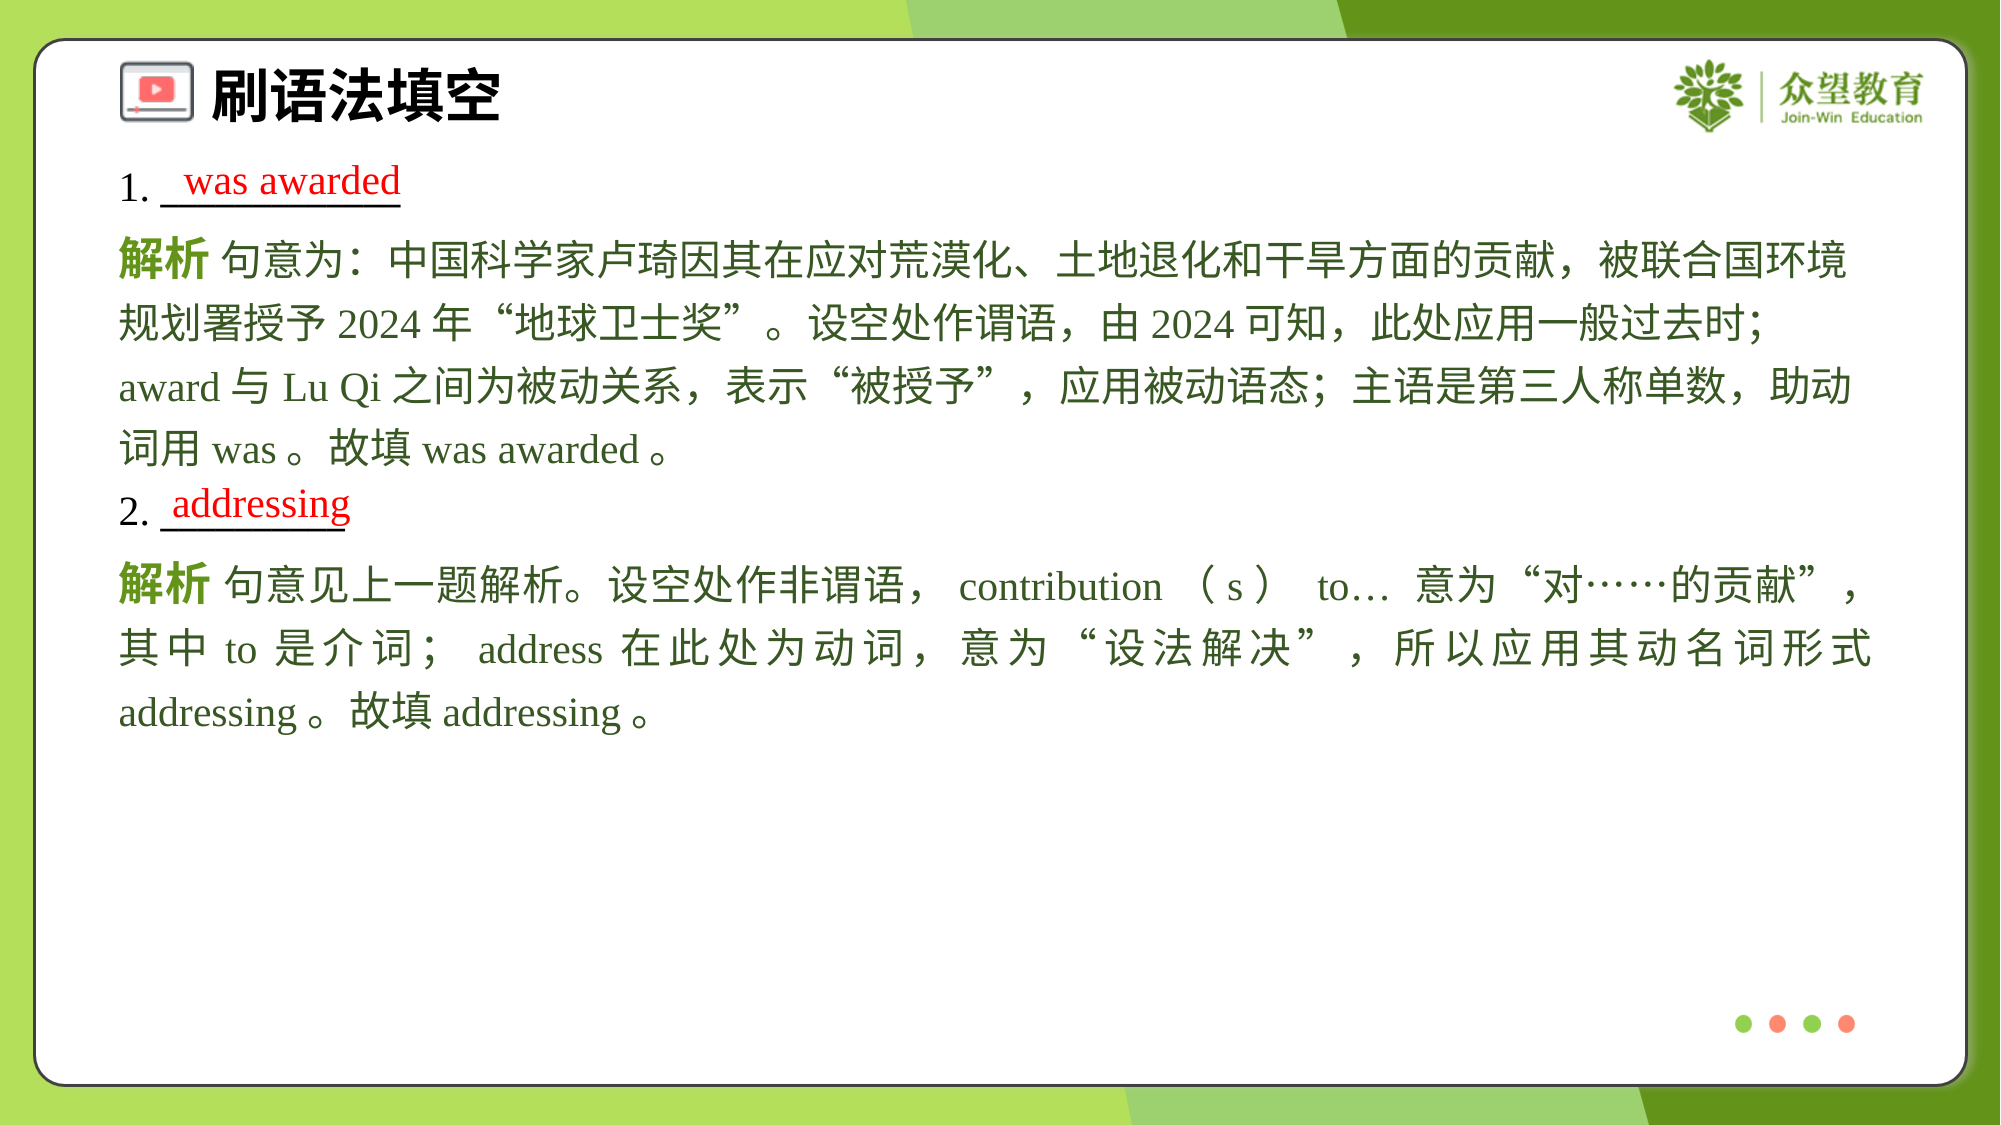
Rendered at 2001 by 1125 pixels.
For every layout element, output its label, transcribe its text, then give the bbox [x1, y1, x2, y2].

text_box addressing [167, 462, 356, 521]
text_box 解析 句意为：中国科学家卢琦因其在应对荒漠化、土地退化和干旱方面的贡献，被联合国环境规划署授予2024年“地球卫士奖”。设空处作谓语，由2024可知，此处应用一般过去时；award与Lu Qi之间为被动关系，表示“被授予”，应用被动语态；主语是第三人称单数，助动词用was。故填was awarded。 [118, 215, 1883, 467]
picture [0, 0, 2000, 1125]
text_box 解析 句意见上一题解析。设空处作非谓语，contribution（s） to… 意为“对……的贡献”，其中to是介词；address在此处为动词，意为“设法解决”，所以应用其动名词形式addressing。故填addressing。 [118, 540, 1883, 730]
text_box 2. __________ [118, 471, 1883, 529]
text_box 1. _____________ [118, 146, 1883, 204]
text_box was awarded [174, 140, 411, 198]
